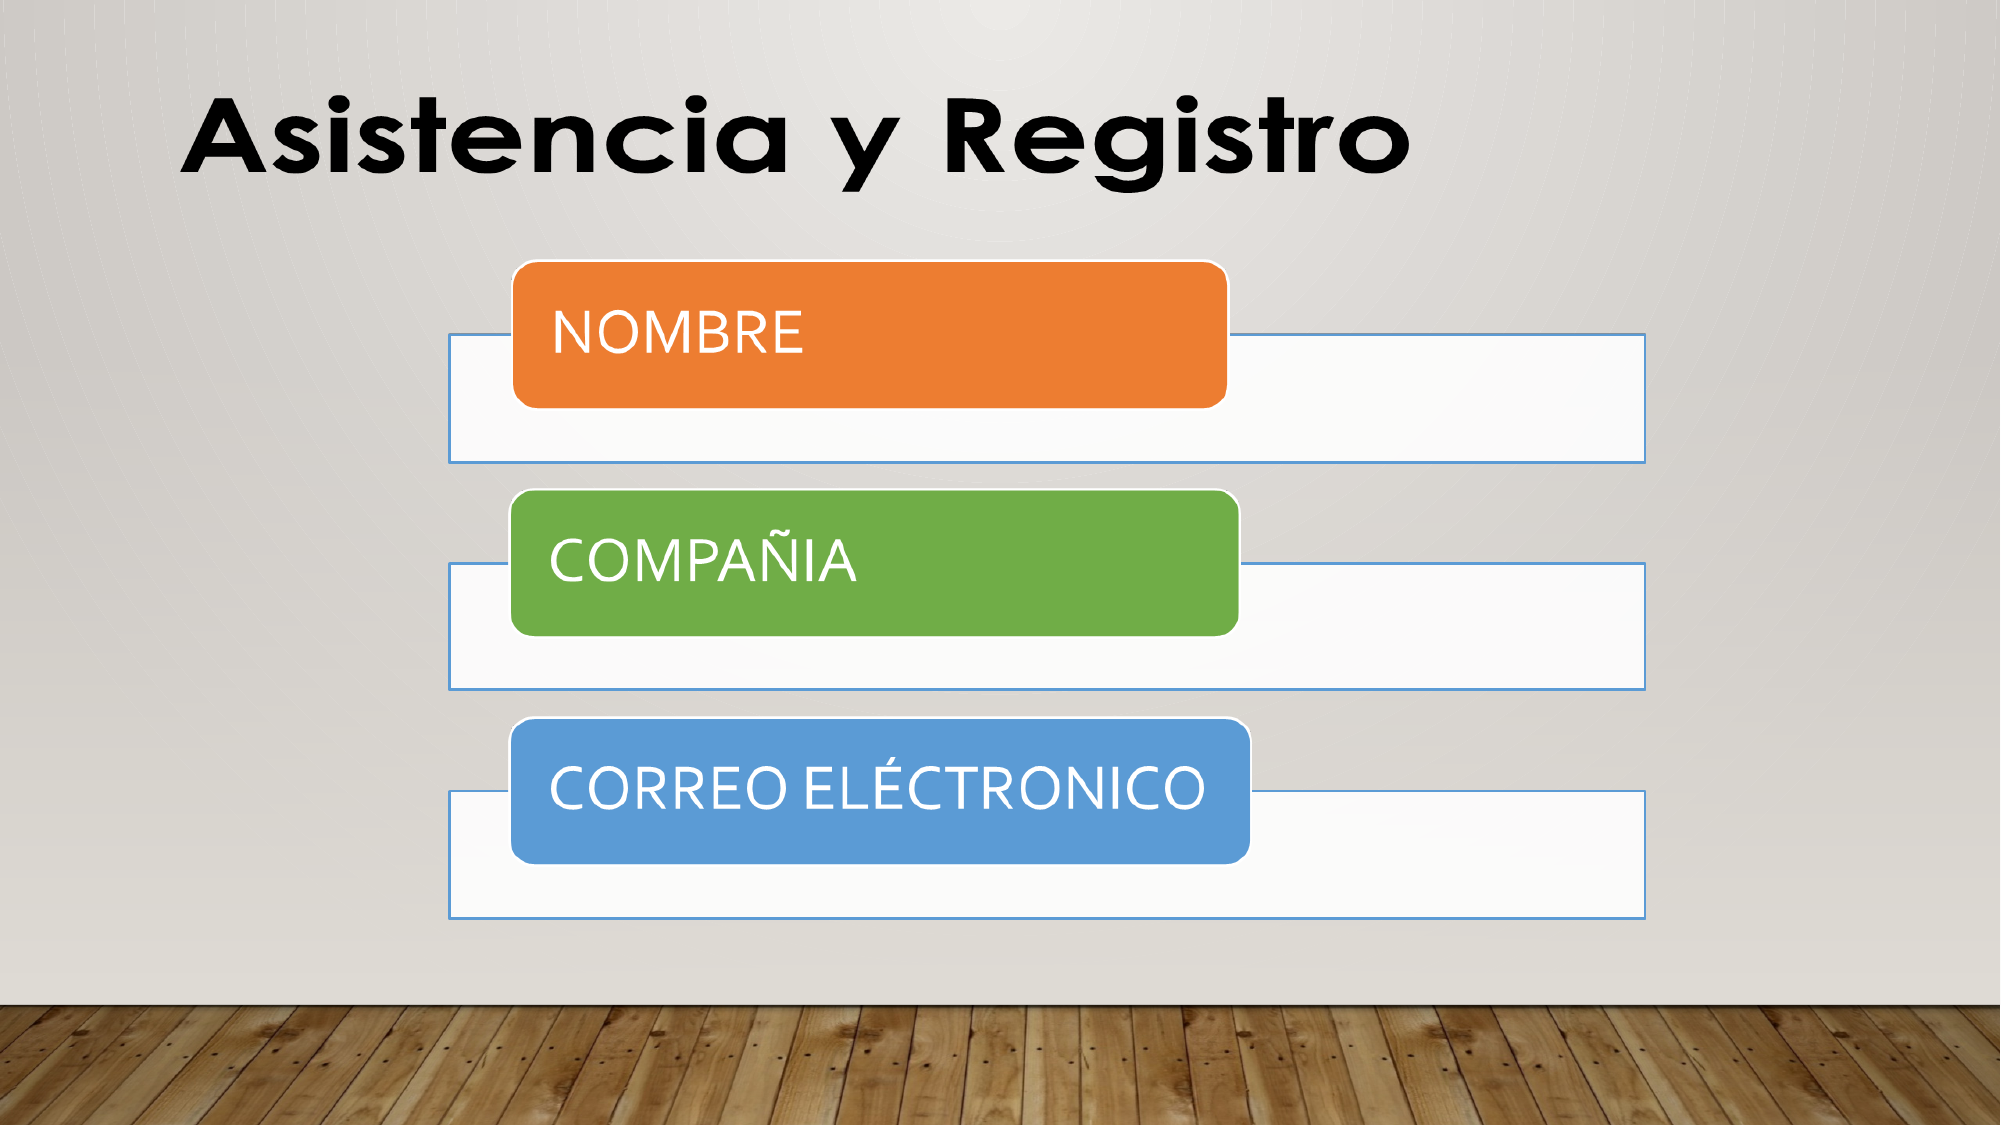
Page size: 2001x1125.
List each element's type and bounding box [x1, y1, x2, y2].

picture [0, 1005, 2000, 1125]
picture [102, 40, 1647, 922]
